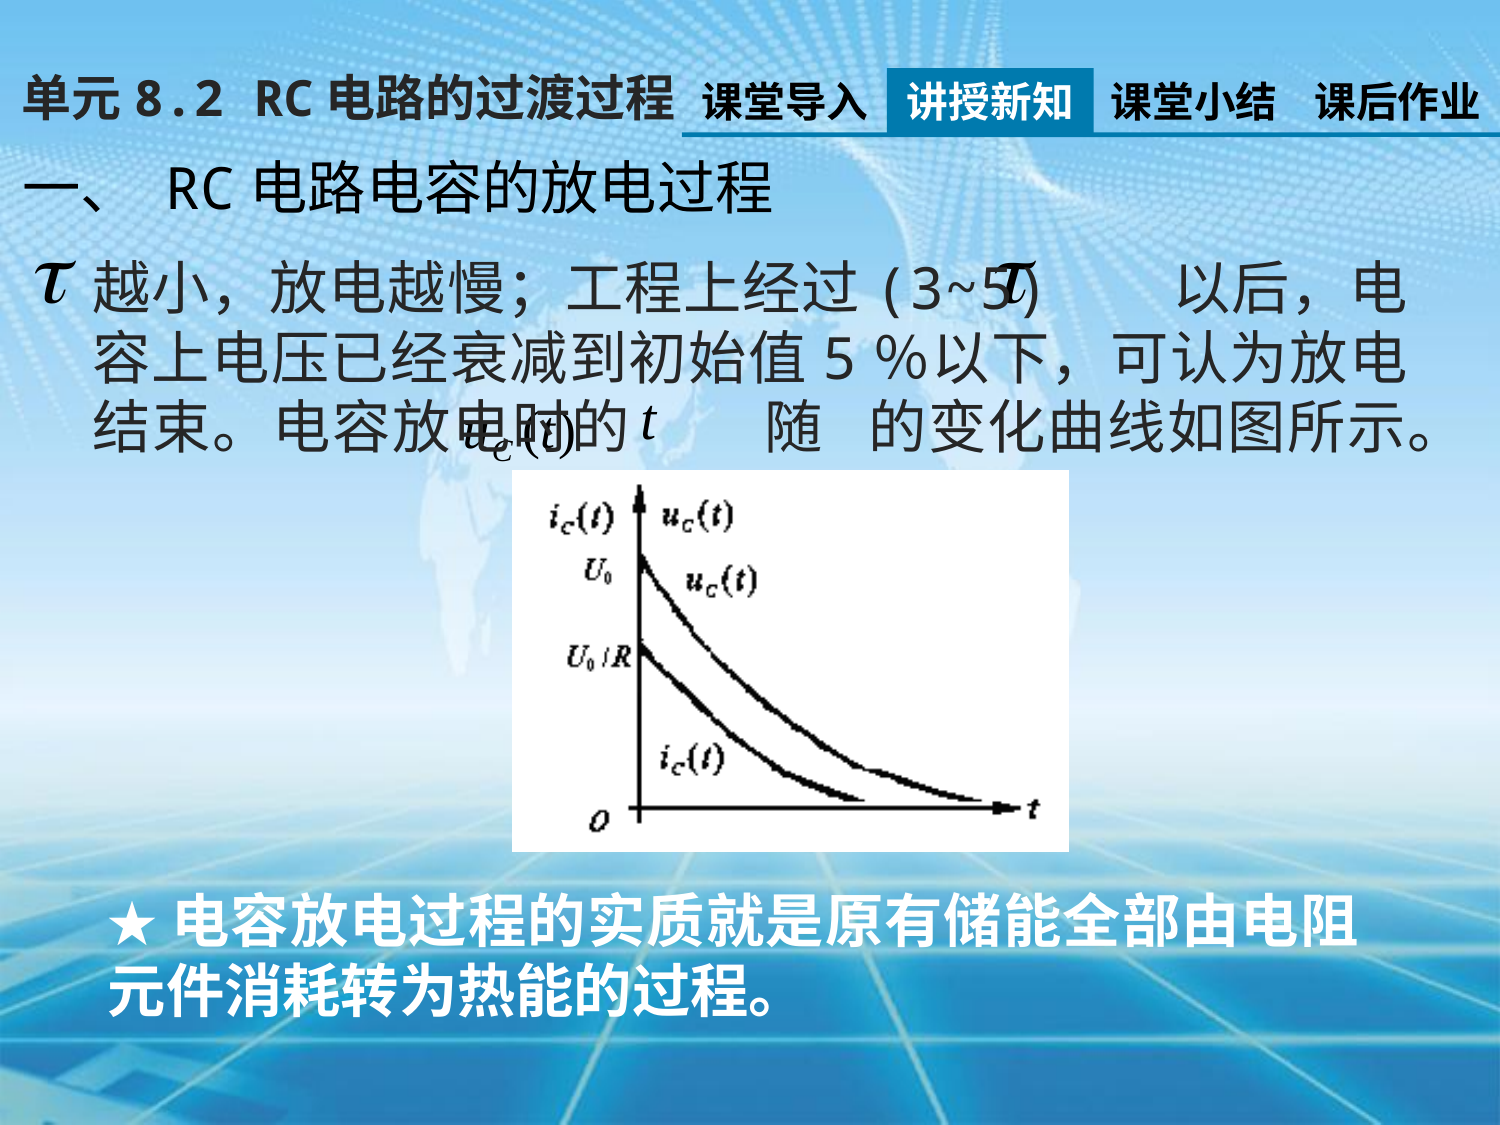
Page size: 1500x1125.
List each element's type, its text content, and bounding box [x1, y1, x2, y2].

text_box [456, 395, 587, 476]
picture [0, 0, 1500, 1125]
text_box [26, 243, 98, 326]
text_box ★电容放电过程的实质就是原有储能全部由电阻元件消耗转为热能的过程。 [93, 876, 1375, 1032]
text_box 越小，放电越慢；工程上经过(3~5) 以后，电容上电压已经衰减到初始值5％以下，可认为放电结束。电容放电时的 随 的变化曲线如图所示。 [77, 243, 1423, 476]
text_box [633, 395, 667, 455]
text_box 一、 RC电路电容的放电过程 [7, 135, 823, 239]
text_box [6, 59, 1500, 135]
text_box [985, 243, 1058, 326]
